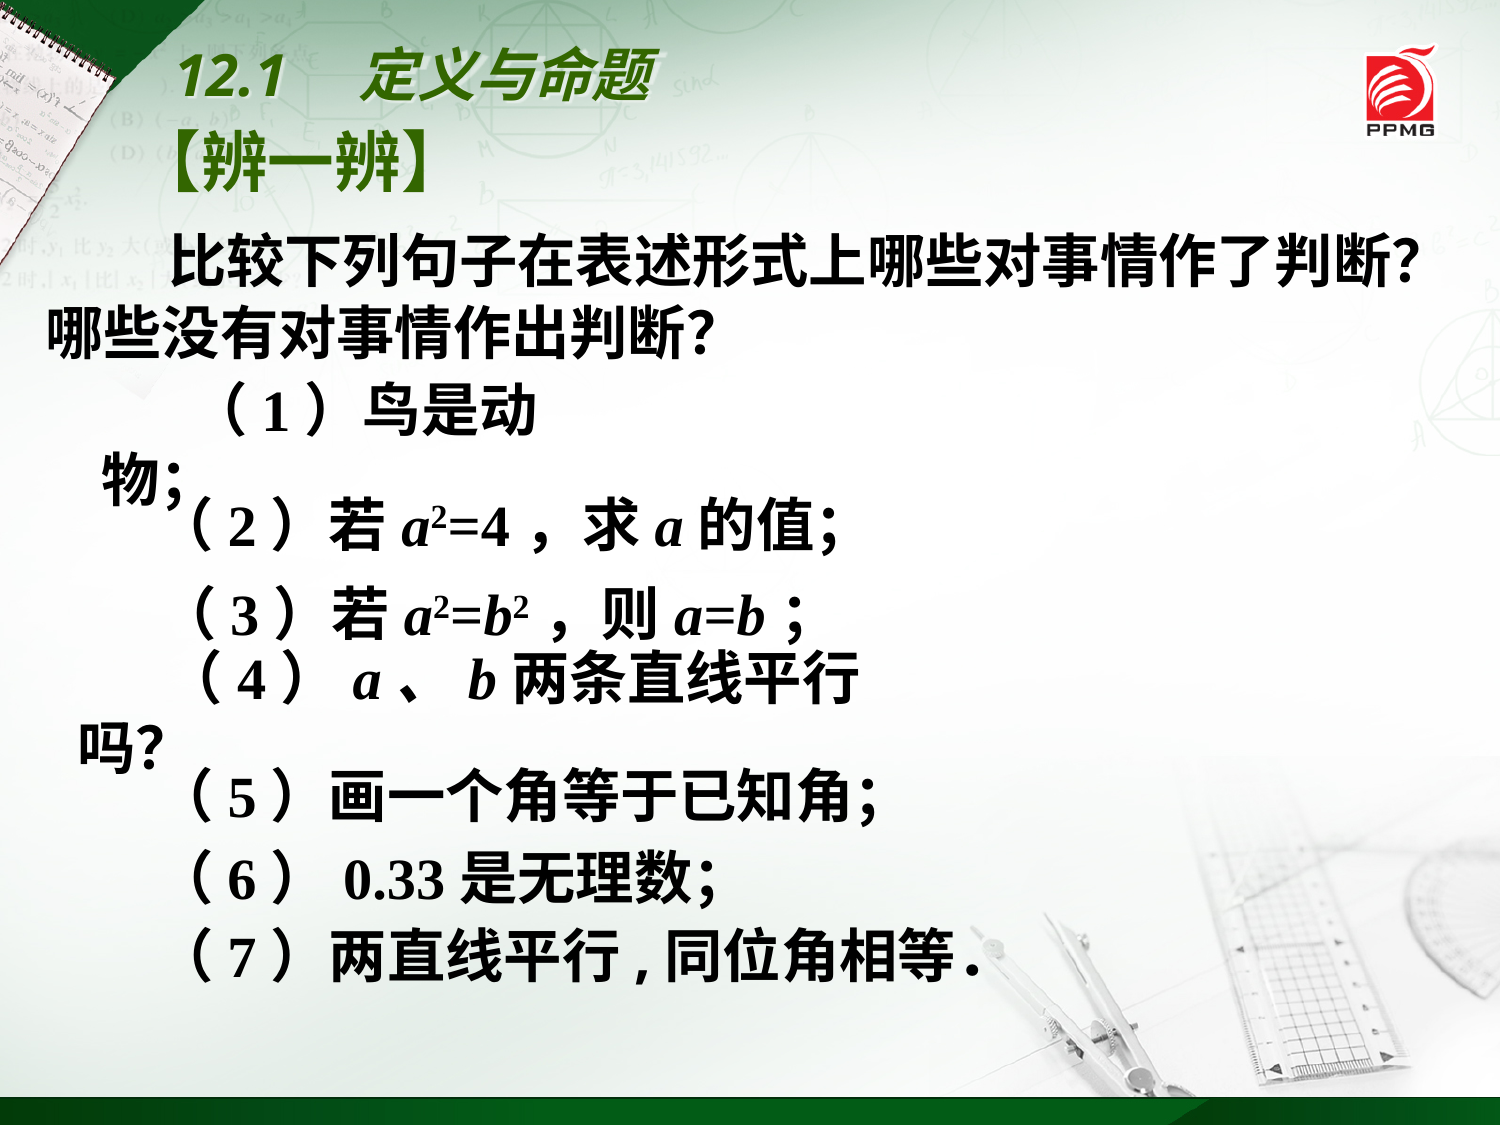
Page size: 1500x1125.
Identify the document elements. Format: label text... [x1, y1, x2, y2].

text_box （5）画一个角等于已知角； [53, 681, 1057, 771]
text_box （4）a、b两条直线平行吗？ [62, 599, 918, 681]
text_box （7）两直线平行,同位角相等． [53, 771, 1140, 997]
text_box 比较下列句子在表述形式上哪些对事情作了判断？哪些没有对事情作出判断？ [30, 208, 1500, 374]
text_box 【辨一辨】 [119, 112, 483, 208]
text_box （1）鸟是动物； [86, 401, 582, 410]
text_box 12.1 定义与命题 [159, 31, 1164, 116]
text_box （2）若a2=4，求a的值； [53, 410, 1046, 635]
text_box （3）若a2=b2，则a=b； [55, 499, 928, 681]
picture [0, 0, 1500, 1125]
text_box （6）0.33是无理数； [53, 693, 869, 771]
